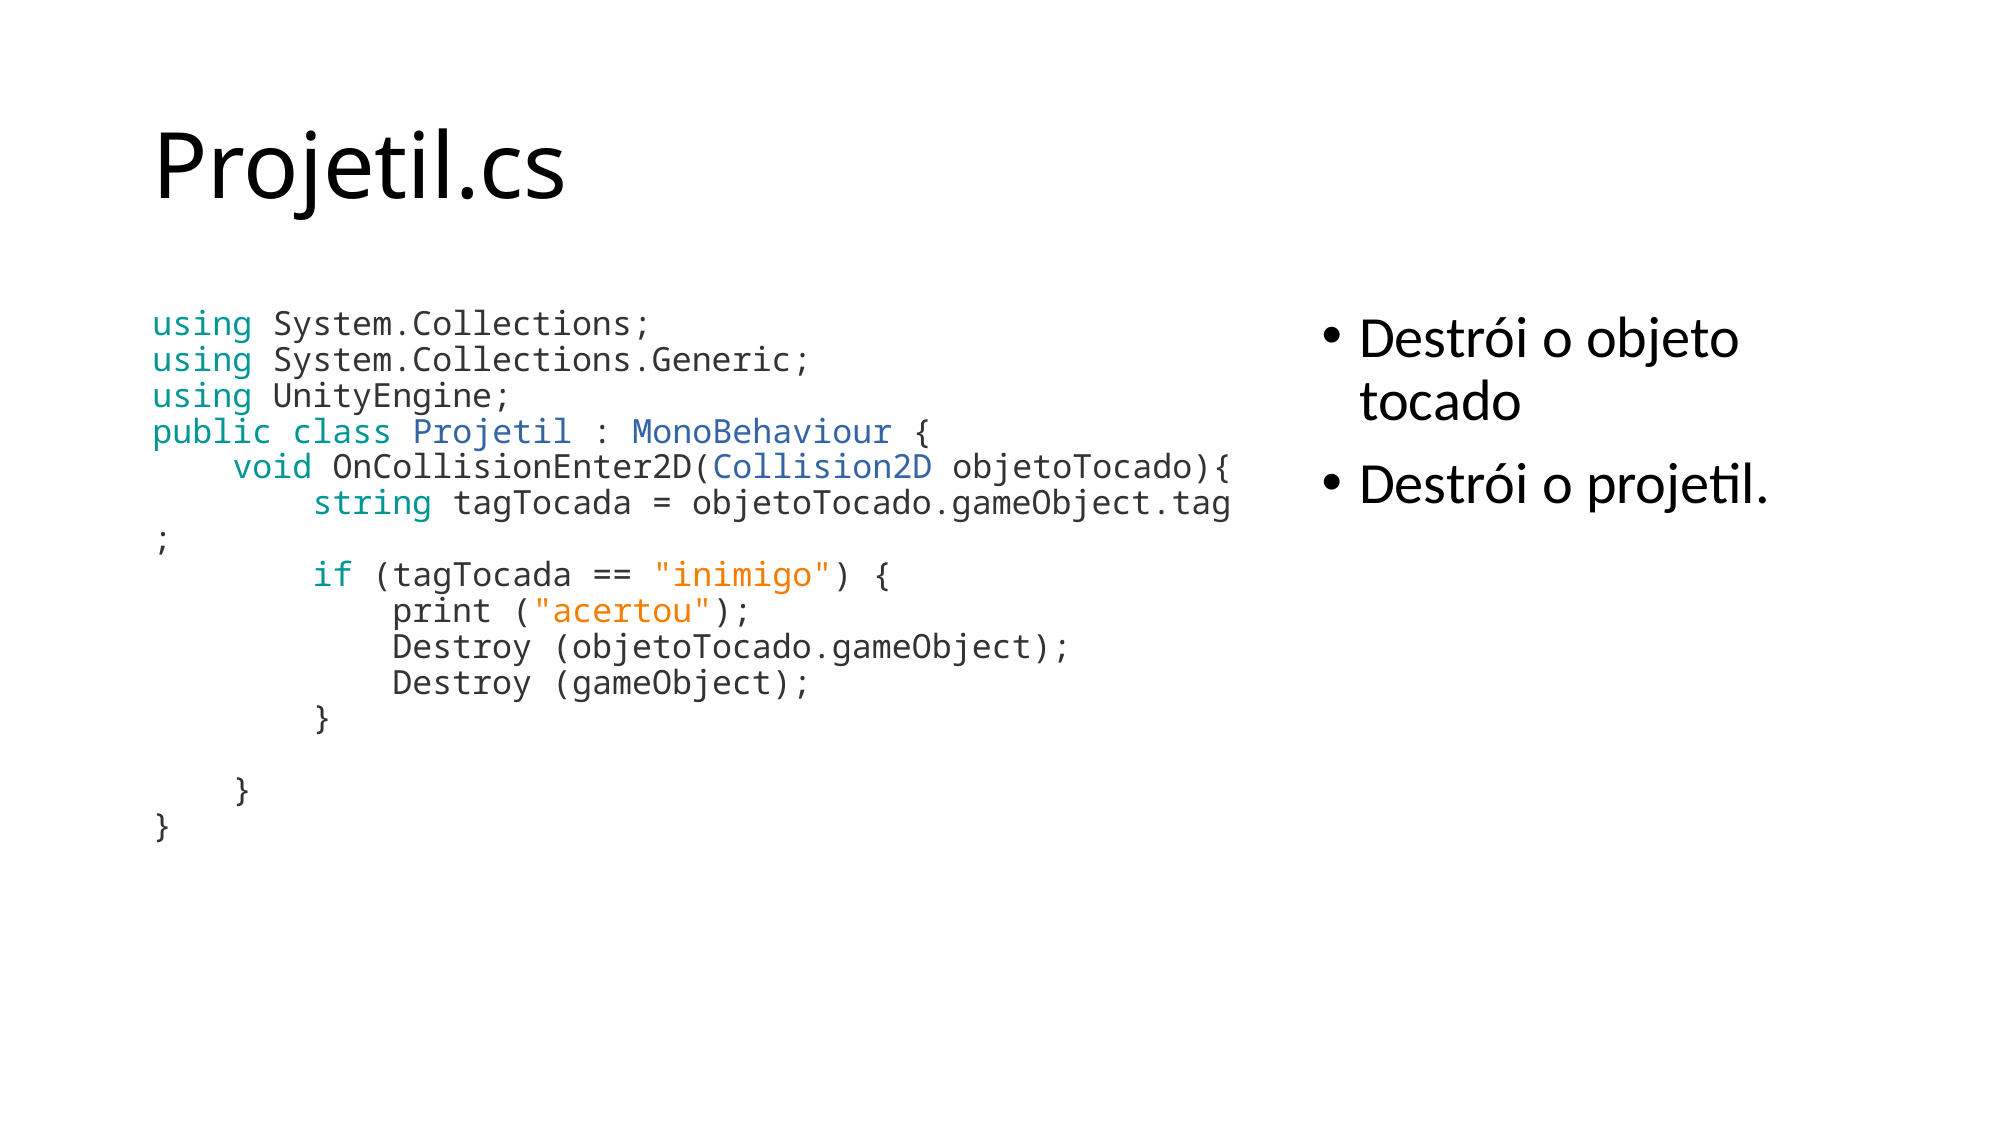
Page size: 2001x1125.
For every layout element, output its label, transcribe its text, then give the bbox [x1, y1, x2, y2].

list Destrói o objeto tocado Destrói o projetil. [1306, 299, 1863, 1014]
list using System.Collections; using System.Collections.Generic; using UnityEngine; public class Projetil : MonoBehaviour { void OnCollisionEnter2D(Collision2D objetoTocado){ string tagTocada = objetoTocado.gameObject.tag; if (tagTocada == "inimigo") { print ("acertou"); Destroy (objetoTocado.gameObject); Destroy (gameObject); } } } [137, 299, 1251, 1014]
title Projetil.cs [137, 59, 1863, 278]
